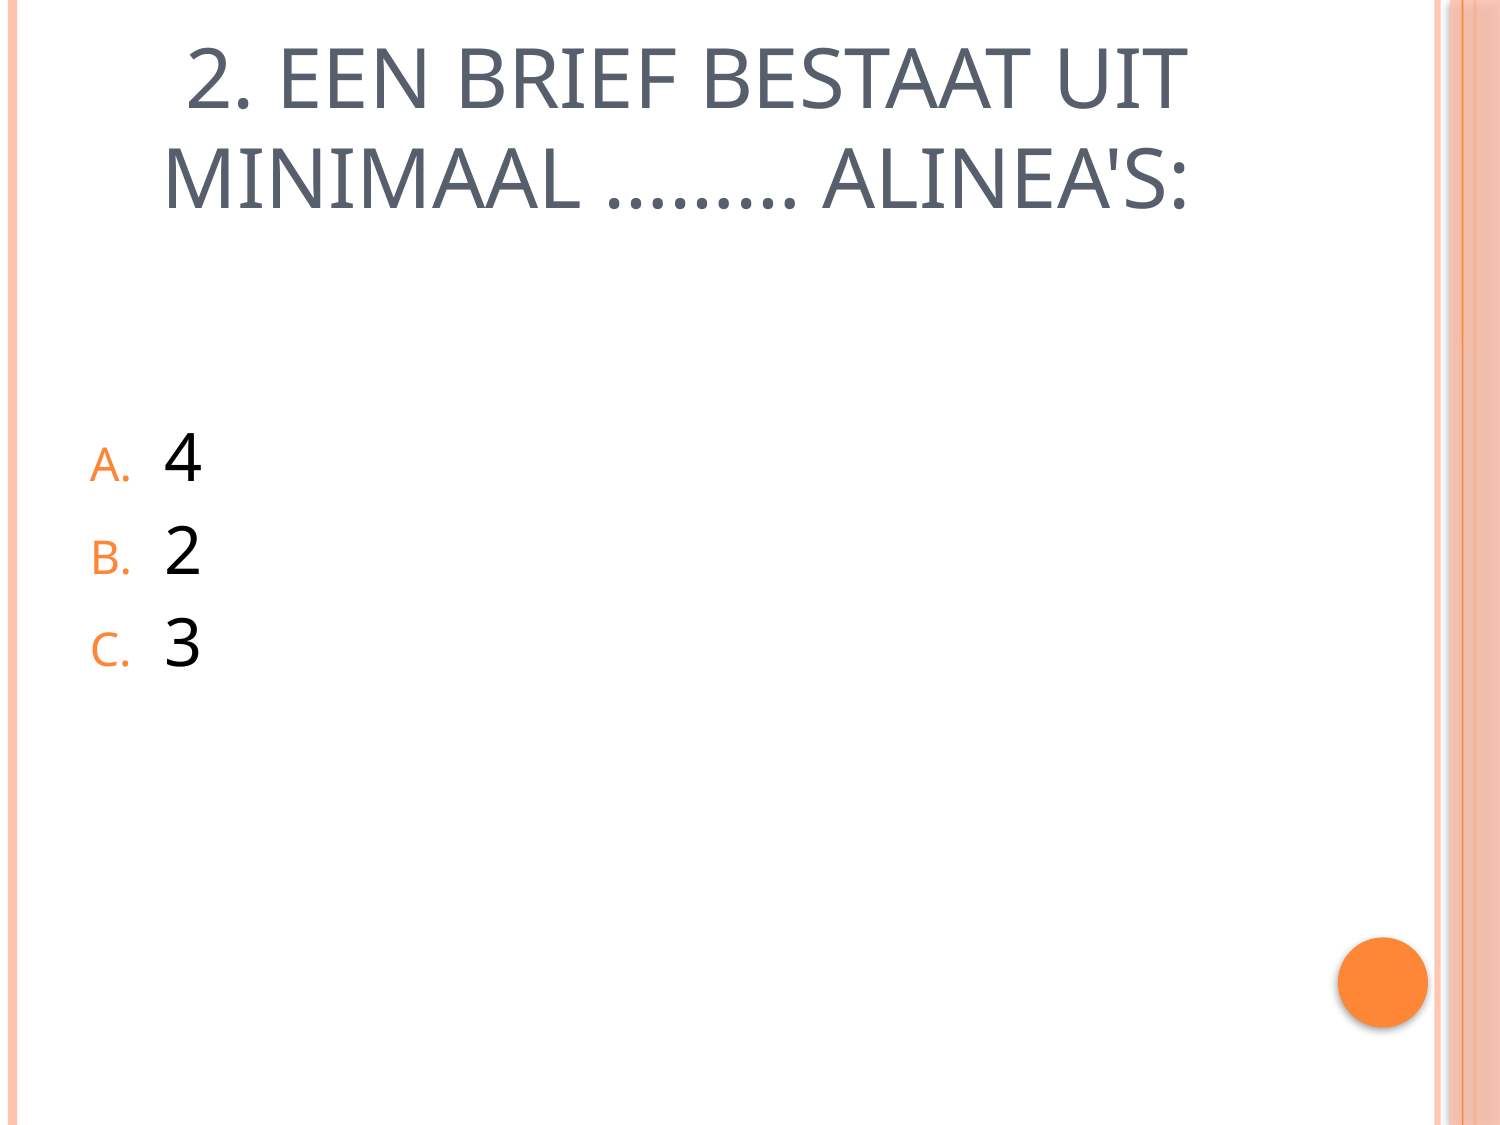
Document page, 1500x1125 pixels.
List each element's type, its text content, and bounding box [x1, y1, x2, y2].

title 2. Een brief bestaat uit minimaal ……… alinea's: [75, 45, 1300, 233]
list 4 2 3 [75, 262, 1300, 1062]
